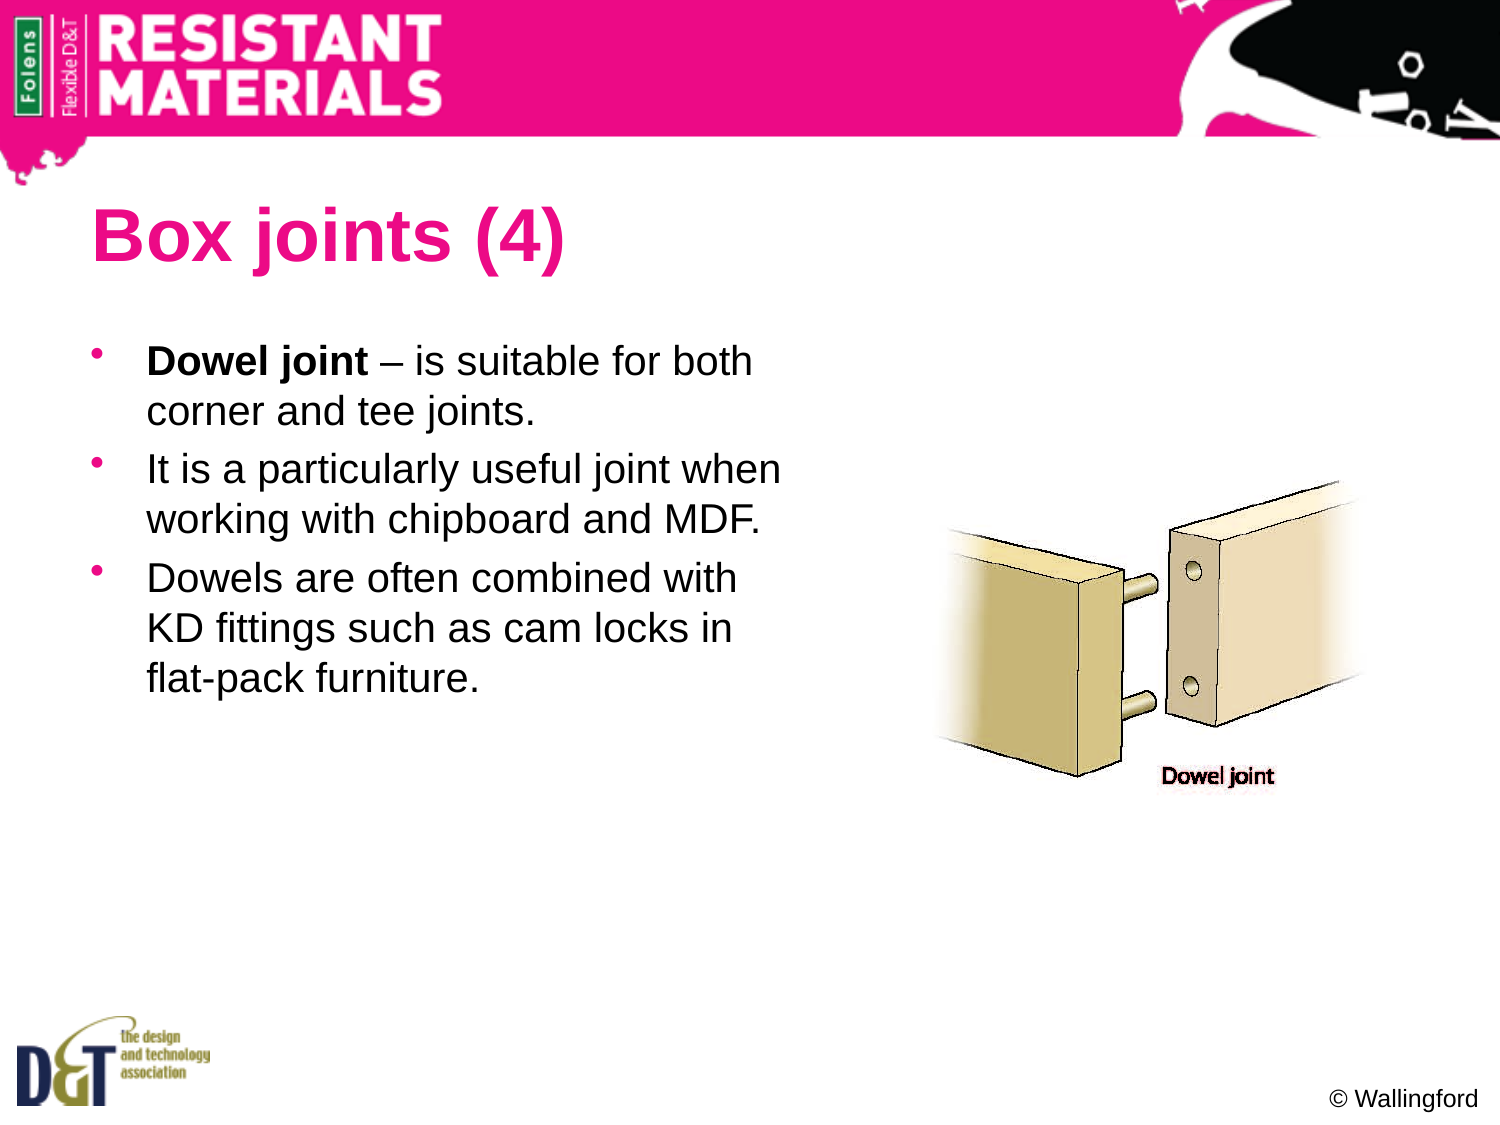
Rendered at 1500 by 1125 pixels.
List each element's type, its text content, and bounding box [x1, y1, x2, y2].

picture [0, 0, 1500, 1125]
title Box joints (4) [76, 160, 1427, 301]
list Dowel joint – is suitable for both corner and tee joints. It is a particularly useful joint when working with chipboard and MDF. Dowels are often combined with KD fittings such as cam locks in flat-pack furniture. [75, 326, 798, 1005]
text_box © Wallingford [1257, 1074, 1495, 1125]
